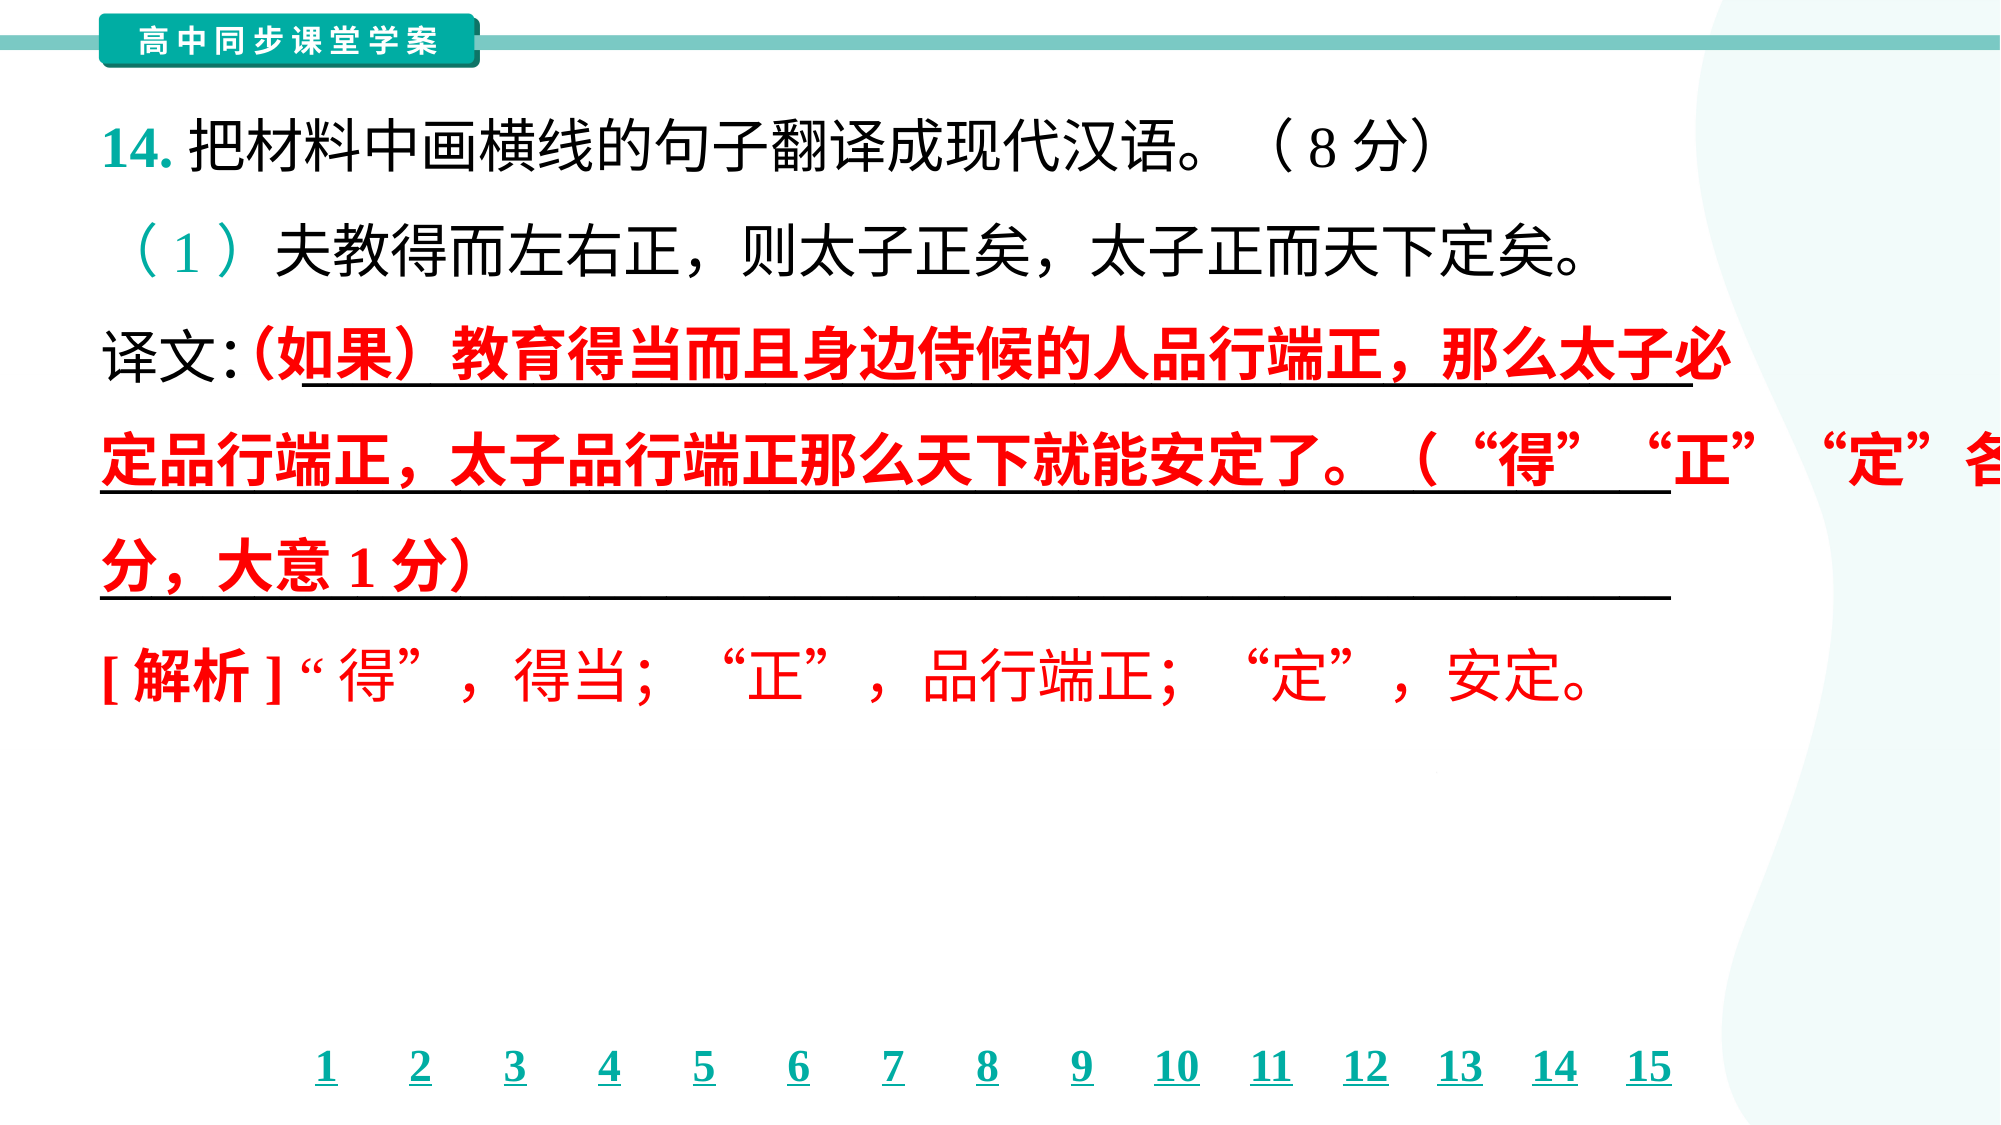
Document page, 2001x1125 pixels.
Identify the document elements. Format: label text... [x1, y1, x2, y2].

text_box （如果）教育得当而且身边侍候的人品行端正，那么太子必 定品行端正，太子品行端正那么天下就能安定了。（“得”“正”“定”各1 分，大意1分） [100, 280, 1899, 600]
text_box [解析] “得”，得当；“正”，品行端正；“定”，安定。 [100, 607, 1899, 710]
text_box 14.把材料中画横线的句子翻译成现代汉语。（8分） [100, 76, 1899, 178]
picture [0, 0, 2000, 1125]
text_box （1）夫教得而左右正，则太子正矣，太子正而天下定矣。 译文： ______________________________________________________ _____________________________________________________________ _____________________________________________________________ [100, 178, 1899, 280]
text_box （1）夫教得而左右正，则太子正矣，太子正而天下定矣。 译文： ______________________________________________________ _____________________________________________________________ _____________________________________________________________ [100, 600, 1899, 604]
